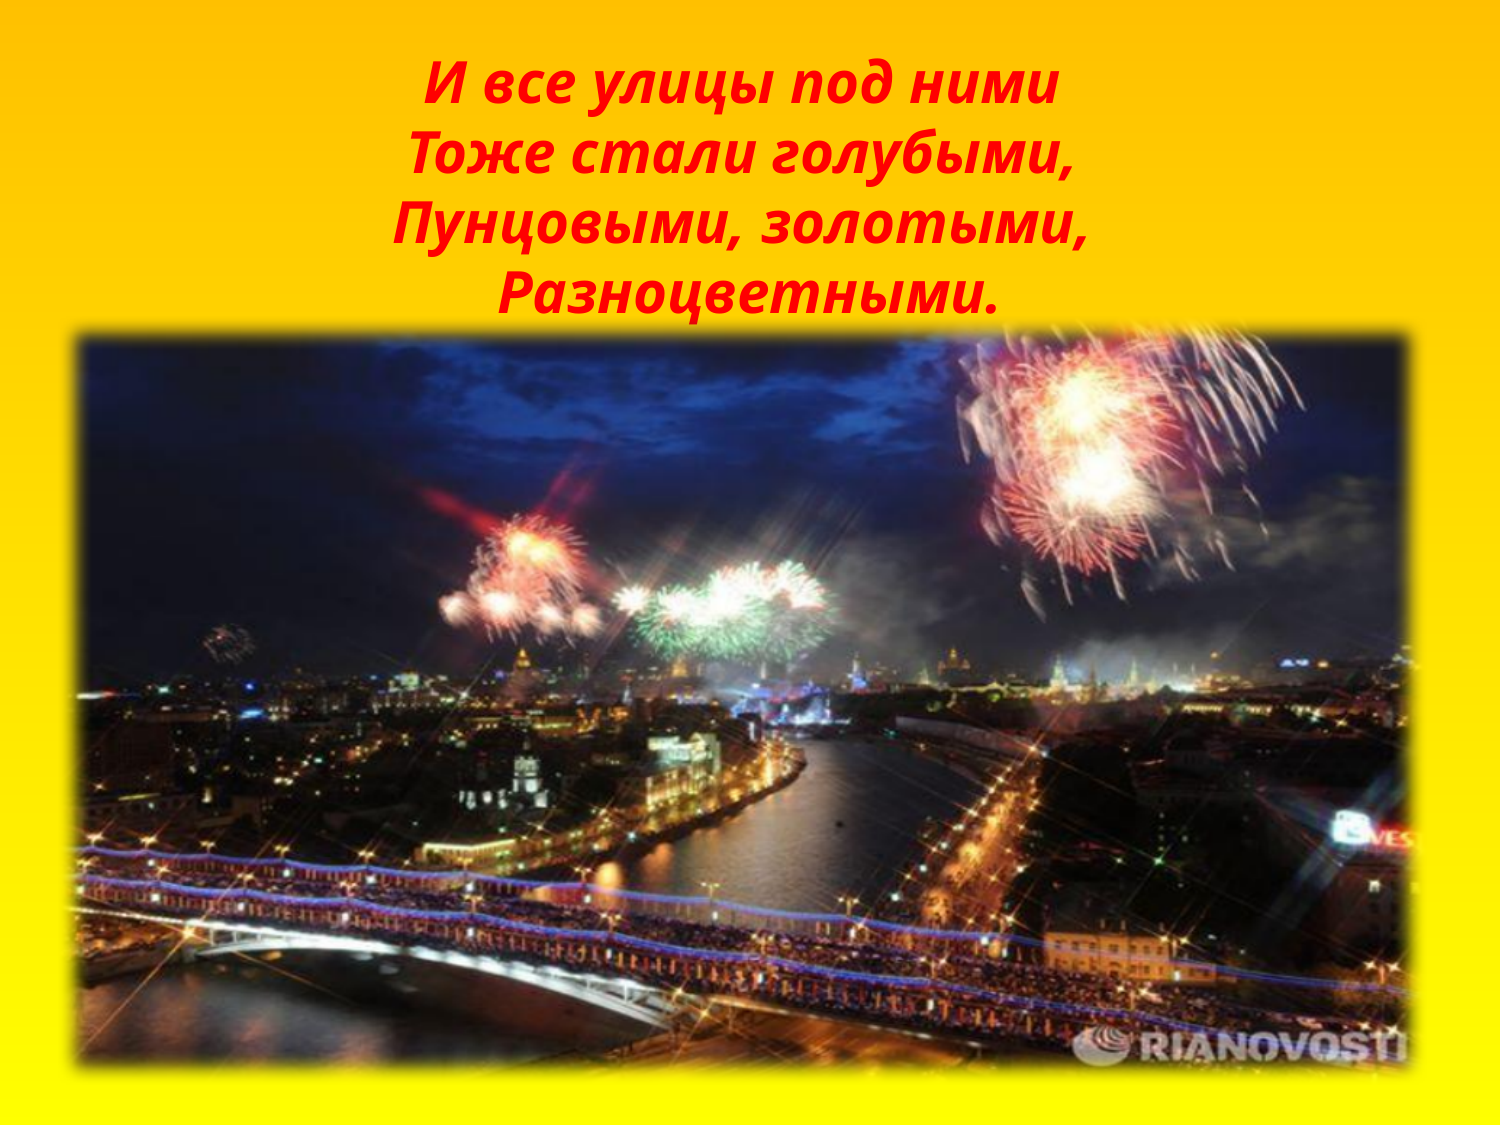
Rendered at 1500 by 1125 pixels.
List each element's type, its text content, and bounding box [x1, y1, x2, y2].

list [58, 316, 1427, 1085]
title И все улицы под ними Тоже стали голубыми, Пунцовыми, золотыми, Разноцветными. [75, 45, 1425, 316]
